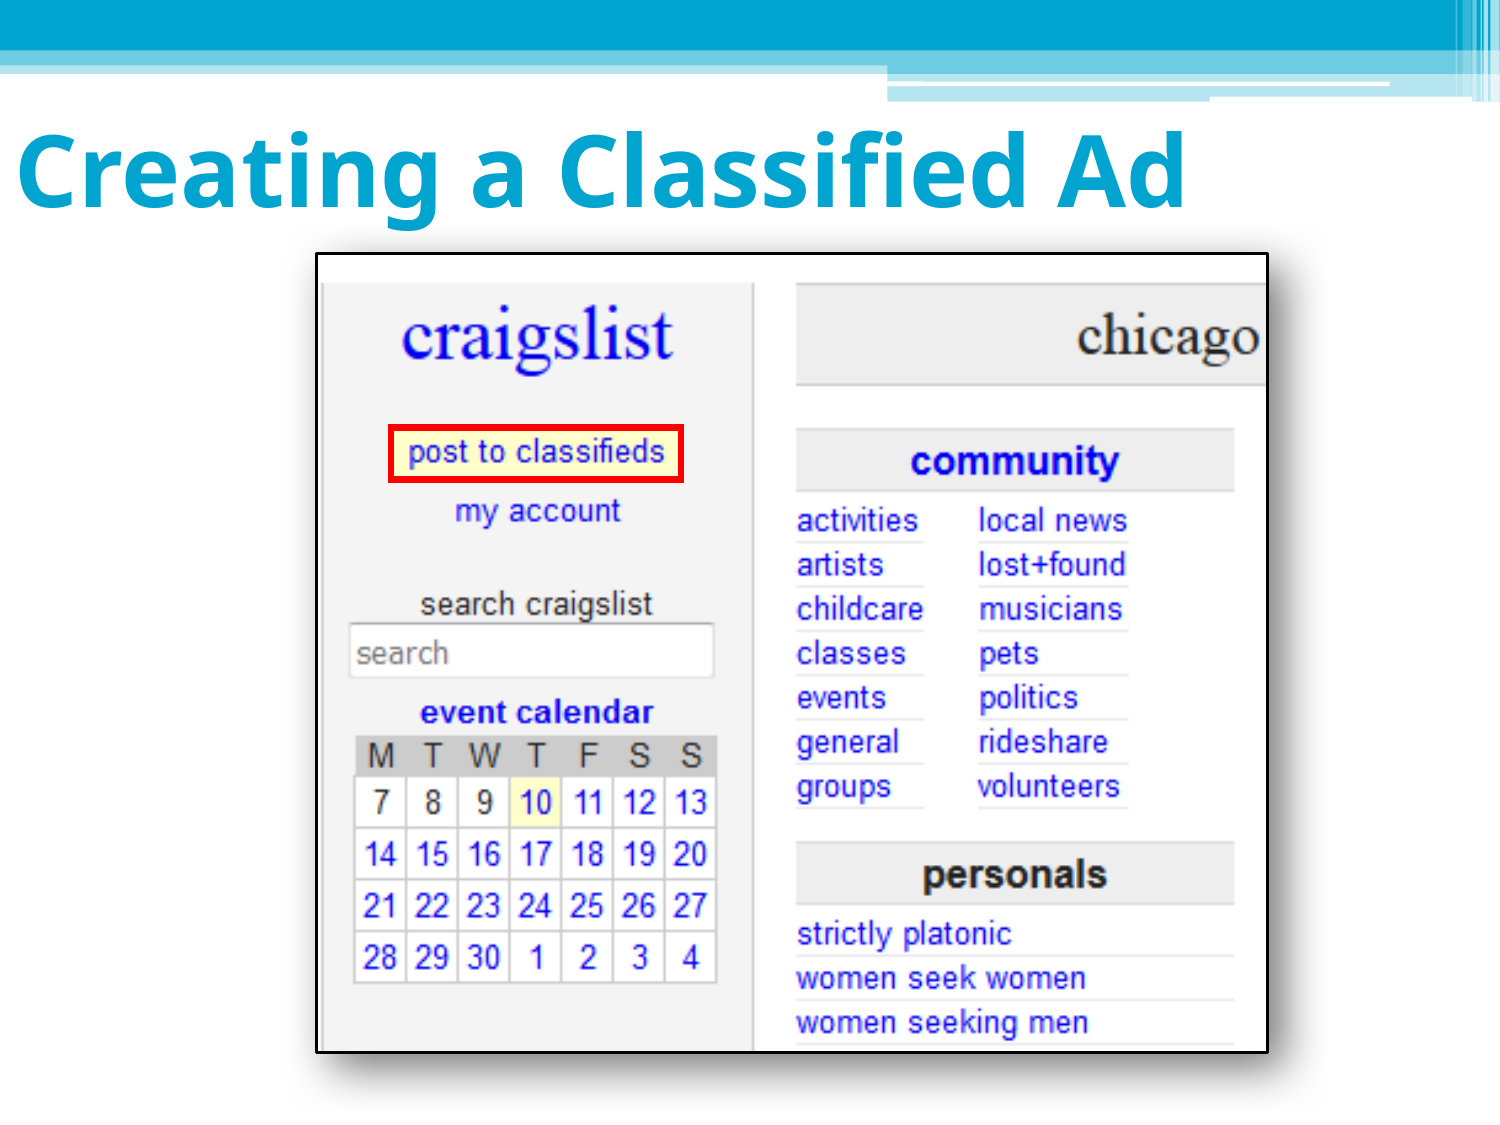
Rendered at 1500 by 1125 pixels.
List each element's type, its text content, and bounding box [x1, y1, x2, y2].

title Creating a Classified Ad [0, 79, 1350, 255]
picture [317, 254, 1267, 1051]
